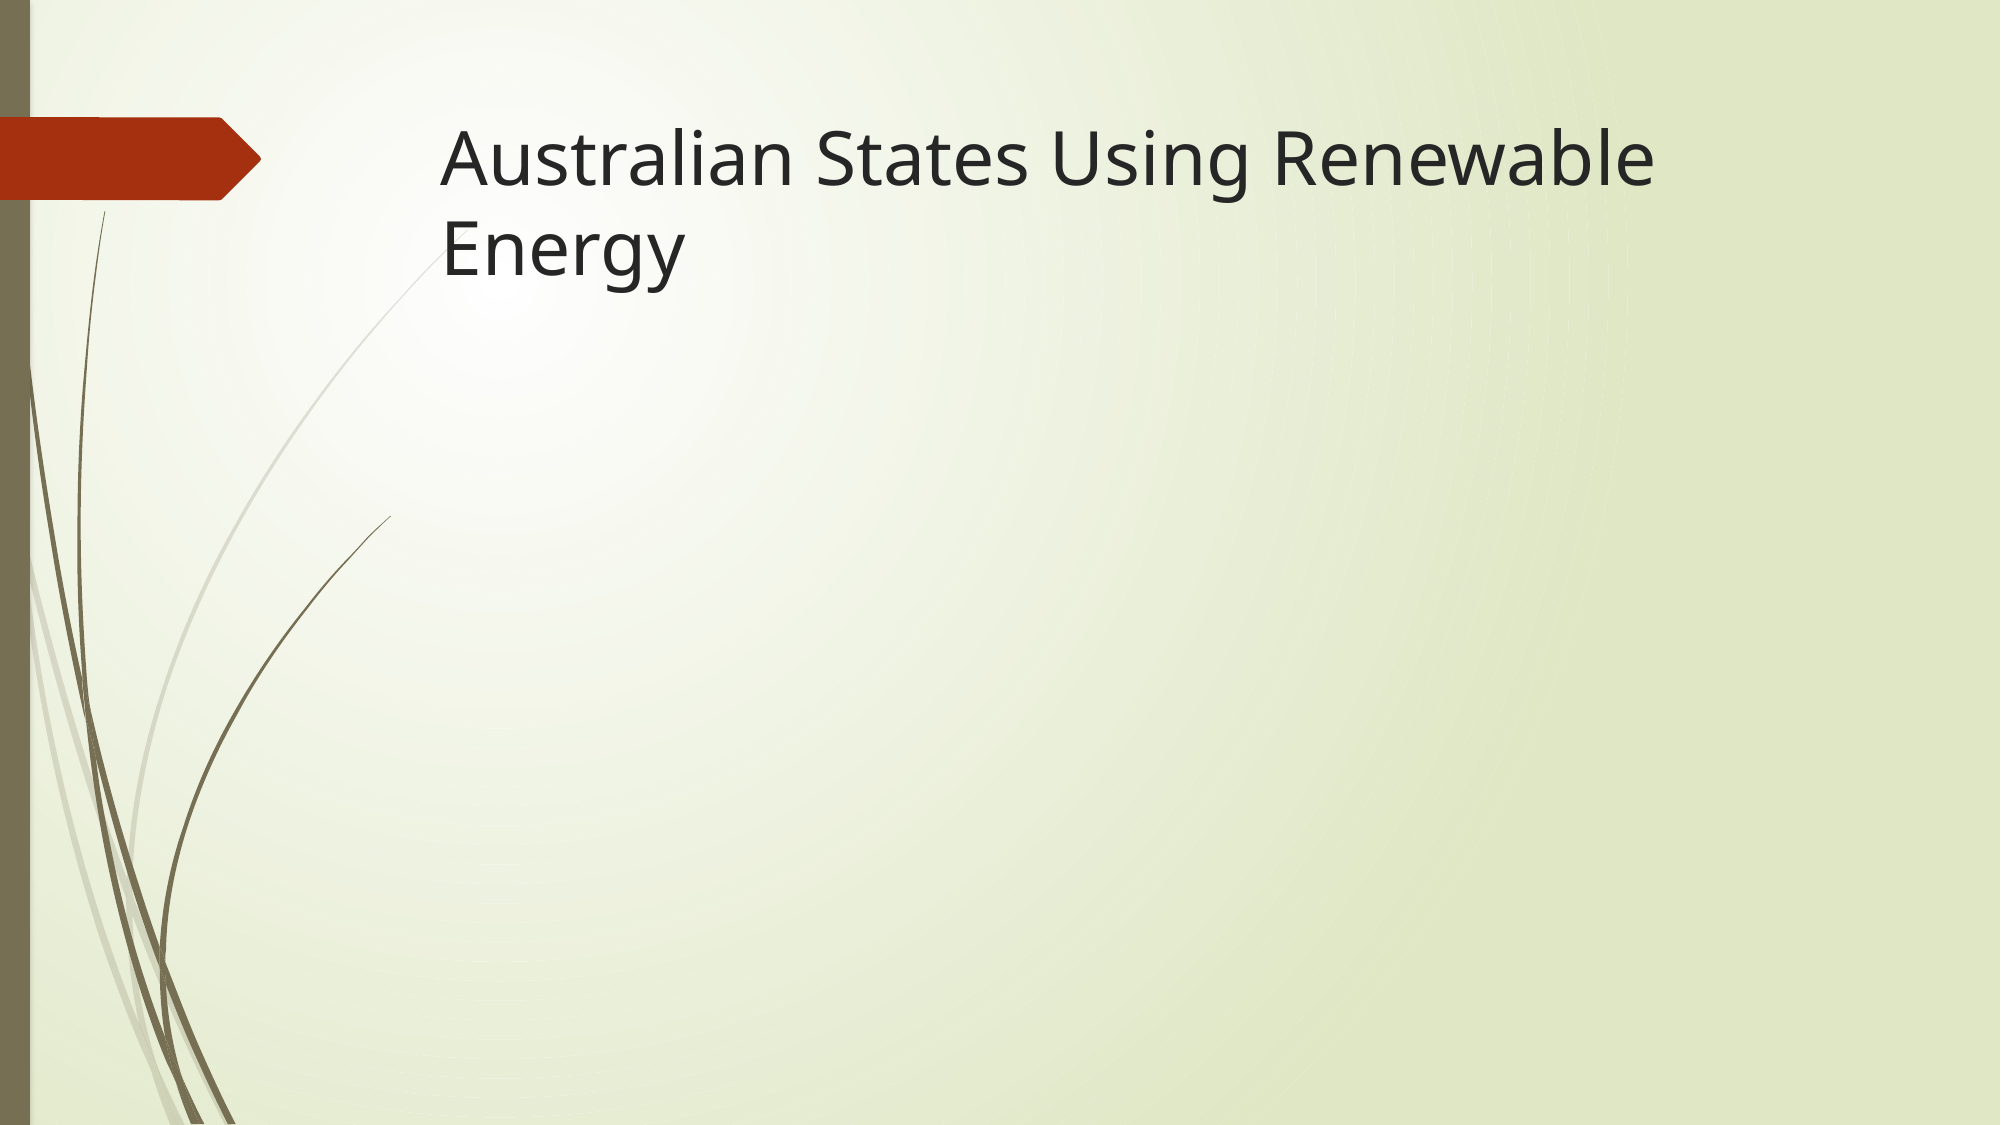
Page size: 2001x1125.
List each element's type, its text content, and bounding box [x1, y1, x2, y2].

title Australian States Using Renewable Energy [425, 102, 1888, 313]
